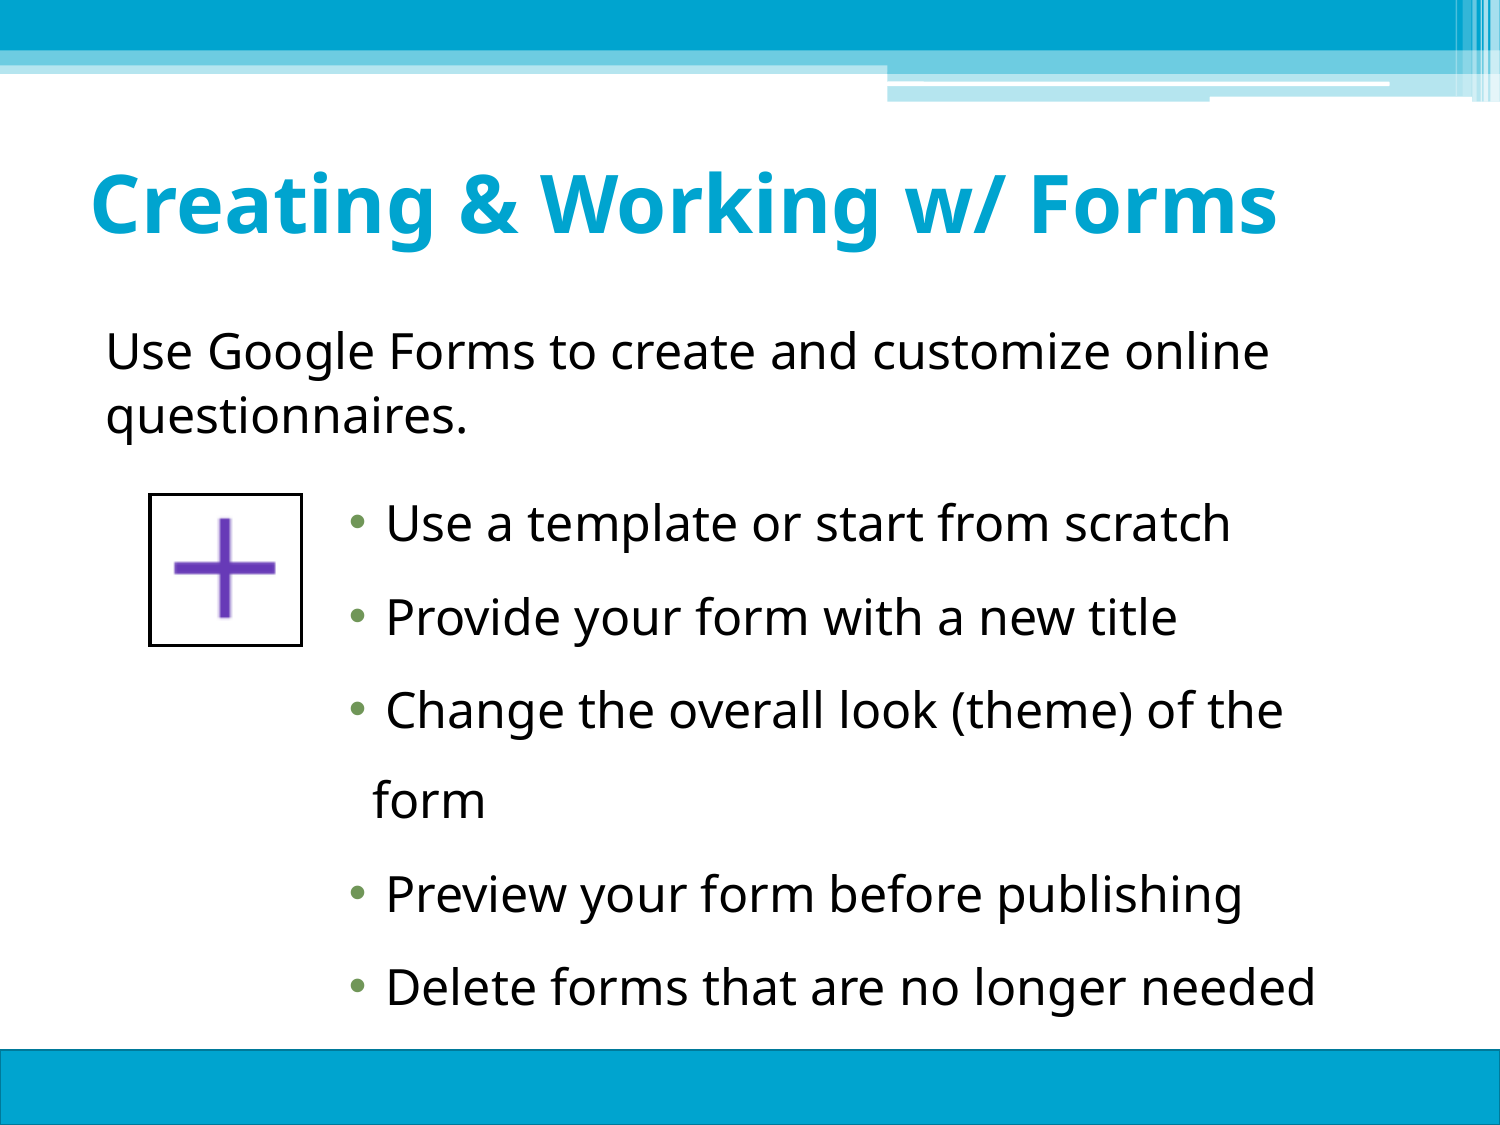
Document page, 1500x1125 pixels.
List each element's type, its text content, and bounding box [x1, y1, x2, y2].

text_box [1388, 1049, 1500, 1125]
title Creating & Working w/ Forms [75, 115, 1500, 288]
text_box Use a template or start from scratch Provide your form with a new title Change the overall look (theme) of the form Preview your form before publishing Delete forms that are no longer needed [312, 454, 1388, 1125]
text_box [0, 1049, 312, 1125]
list Use Google Forms to create and customize online questionnaires. [69, 312, 1438, 1088]
picture [151, 495, 300, 645]
